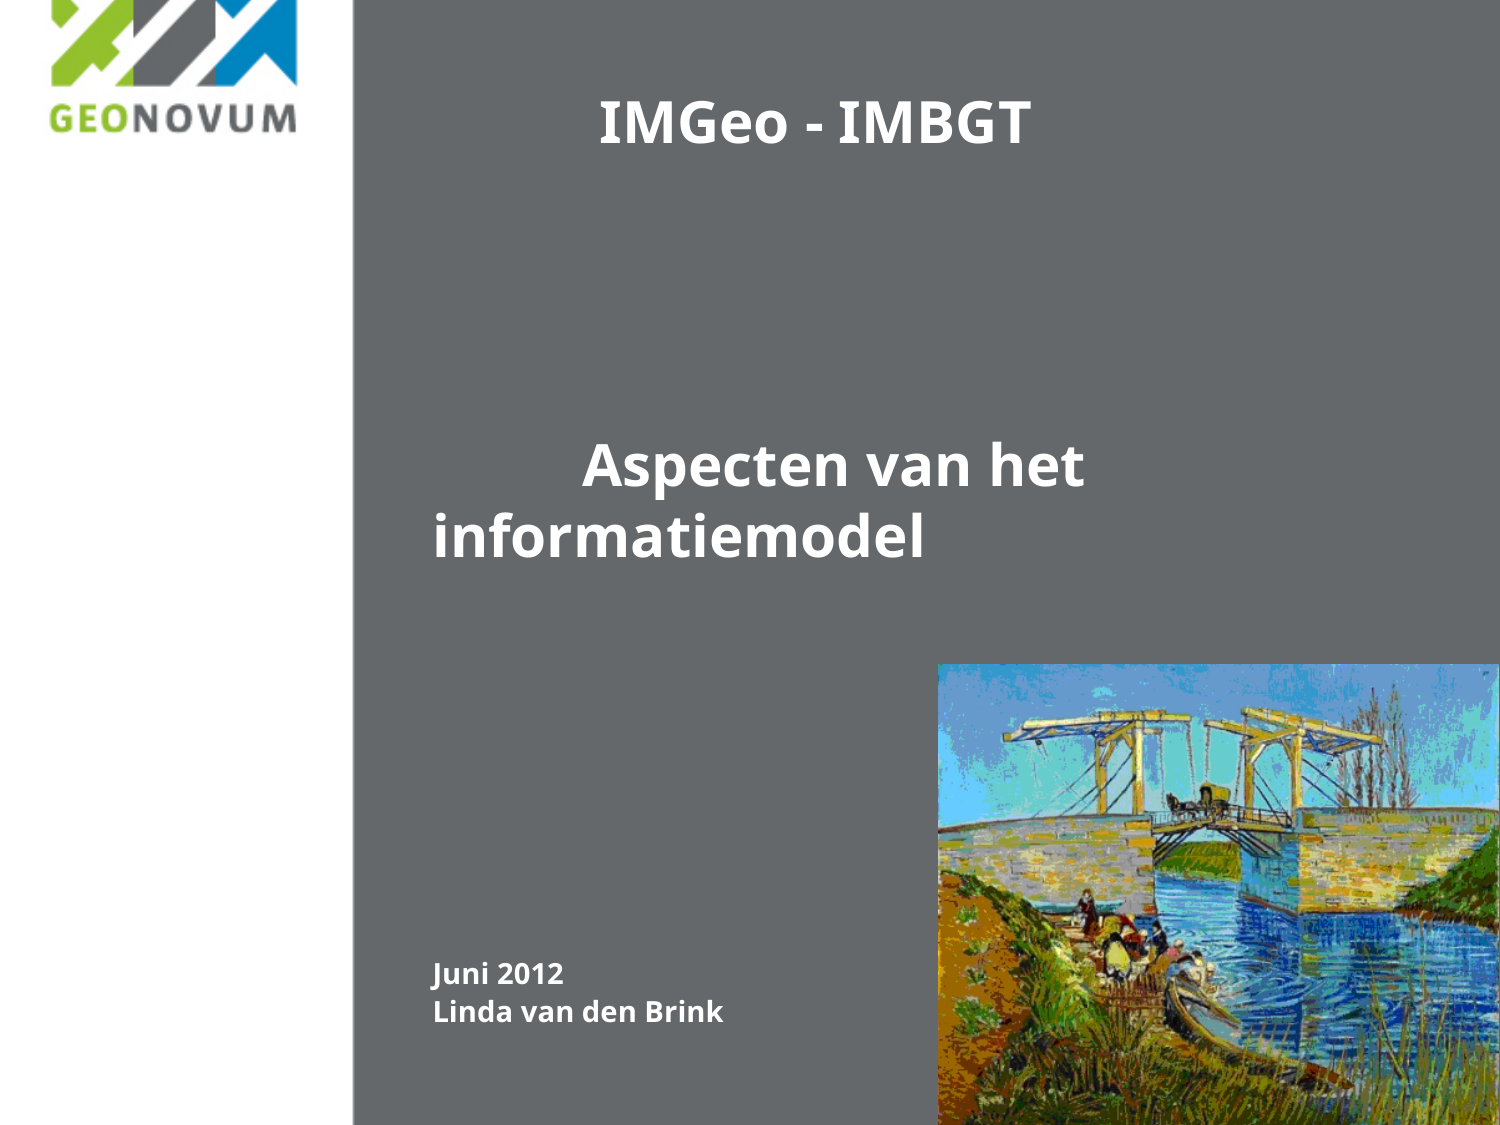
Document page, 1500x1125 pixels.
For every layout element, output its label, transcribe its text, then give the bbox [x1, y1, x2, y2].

subtitle Aspecten van het informatiemodel Juni 2012 Linda van den Brink [419, 420, 1436, 949]
text_box IMGeo - IMBGT [584, 78, 1199, 163]
picture [0, 0, 1500, 1125]
